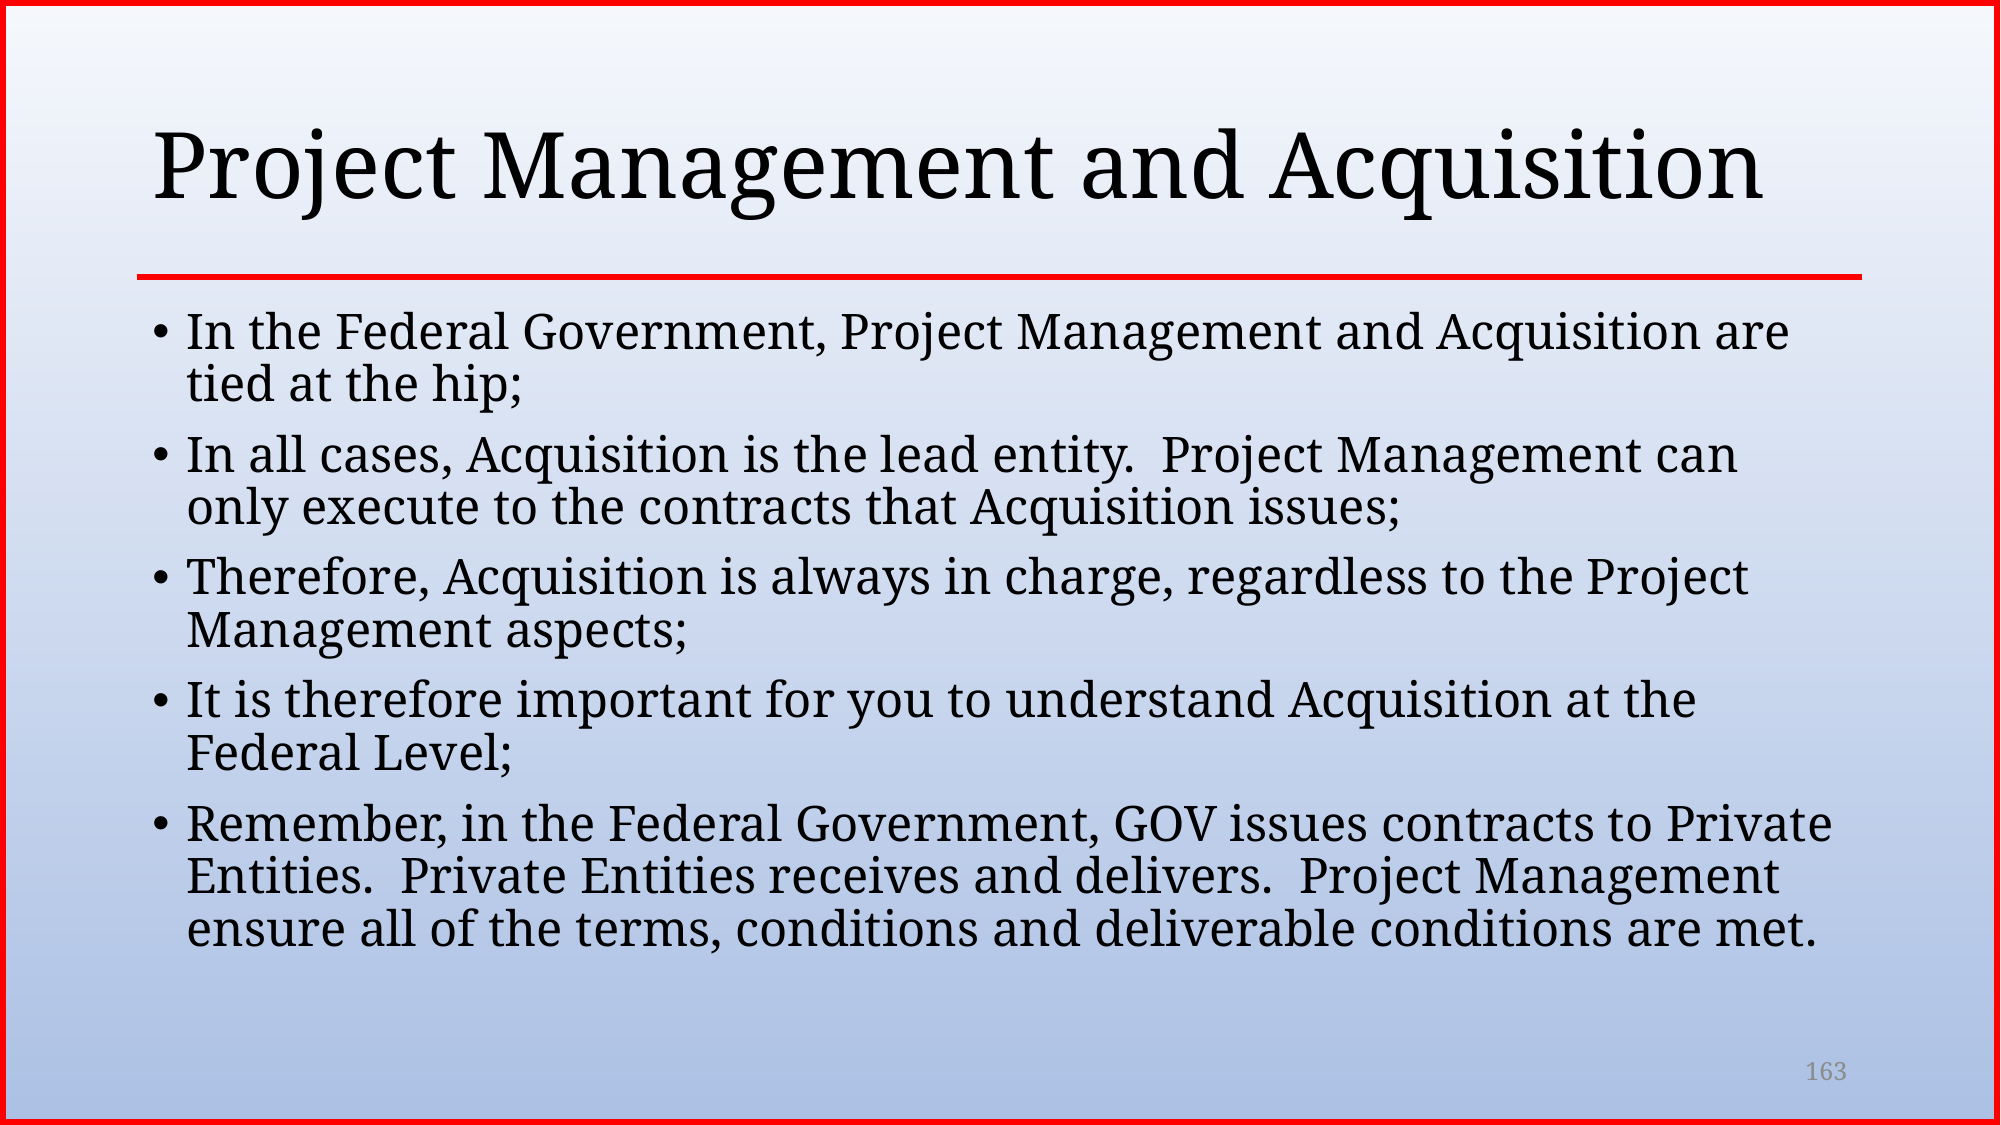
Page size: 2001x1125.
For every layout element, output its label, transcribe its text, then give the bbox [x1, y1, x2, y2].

list In the Federal Government, Project Management and Acquisition are tied at the hip; In all cases, Acquisition is the lead entity. Project Management can only execute to the contracts that Acquisition issues; Therefore, Acquisition is always in charge, regardless to the Project Management aspects; It is therefore important for you to understand Acquisition at the Federal Level; Remember, in the Federal Government, GOV issues contracts to Private Entities. Private Entities receives and delivers. Project Management ensure all of the terms, conditions and deliverable conditions are met. [137, 299, 1863, 1014]
slide_number 163 [1412, 1042, 1863, 1103]
title Project Management and Acquisition [137, 59, 1863, 278]
